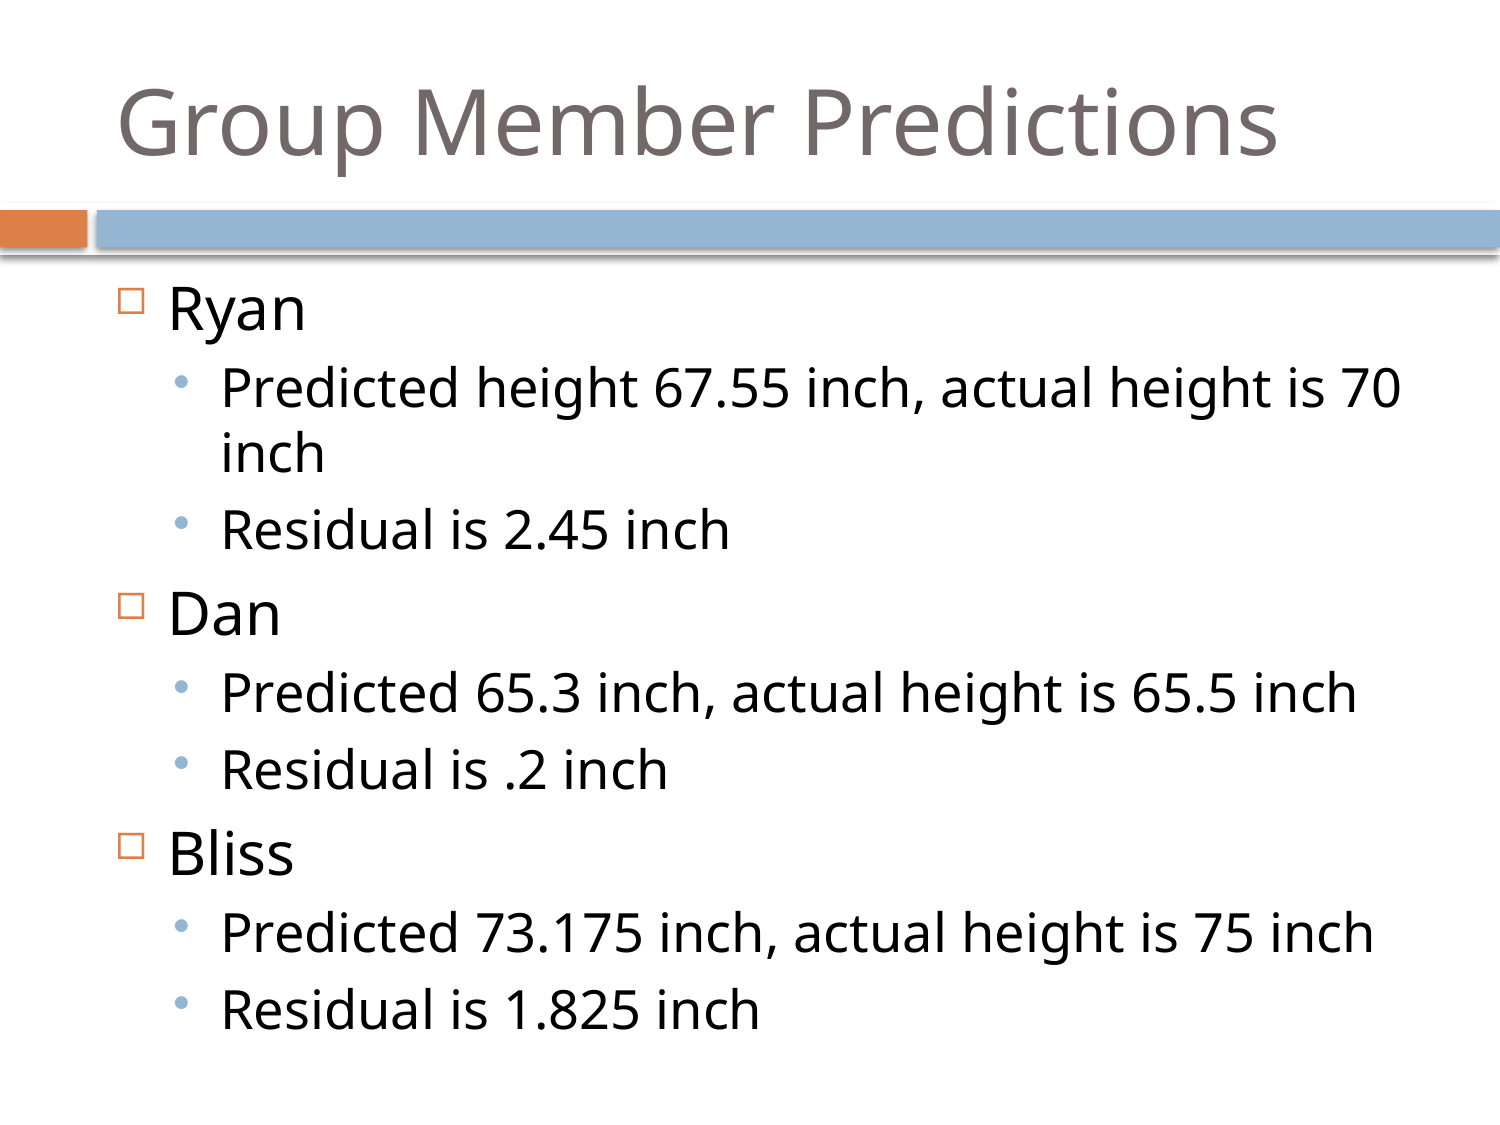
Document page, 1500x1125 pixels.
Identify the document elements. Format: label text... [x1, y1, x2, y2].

title Group Member Predictions [100, 37, 1438, 200]
list Ryan Predicted height 67.55 inch, actual height is 70 inch Residual is 2.45 inch Dan Predicted 65.3 inch, actual height is 65.5 inch Residual is .2 inch Bliss Predicted 73.175 inch, actual height is 75 inch Residual is 1.825 inch [100, 262, 1438, 1000]
